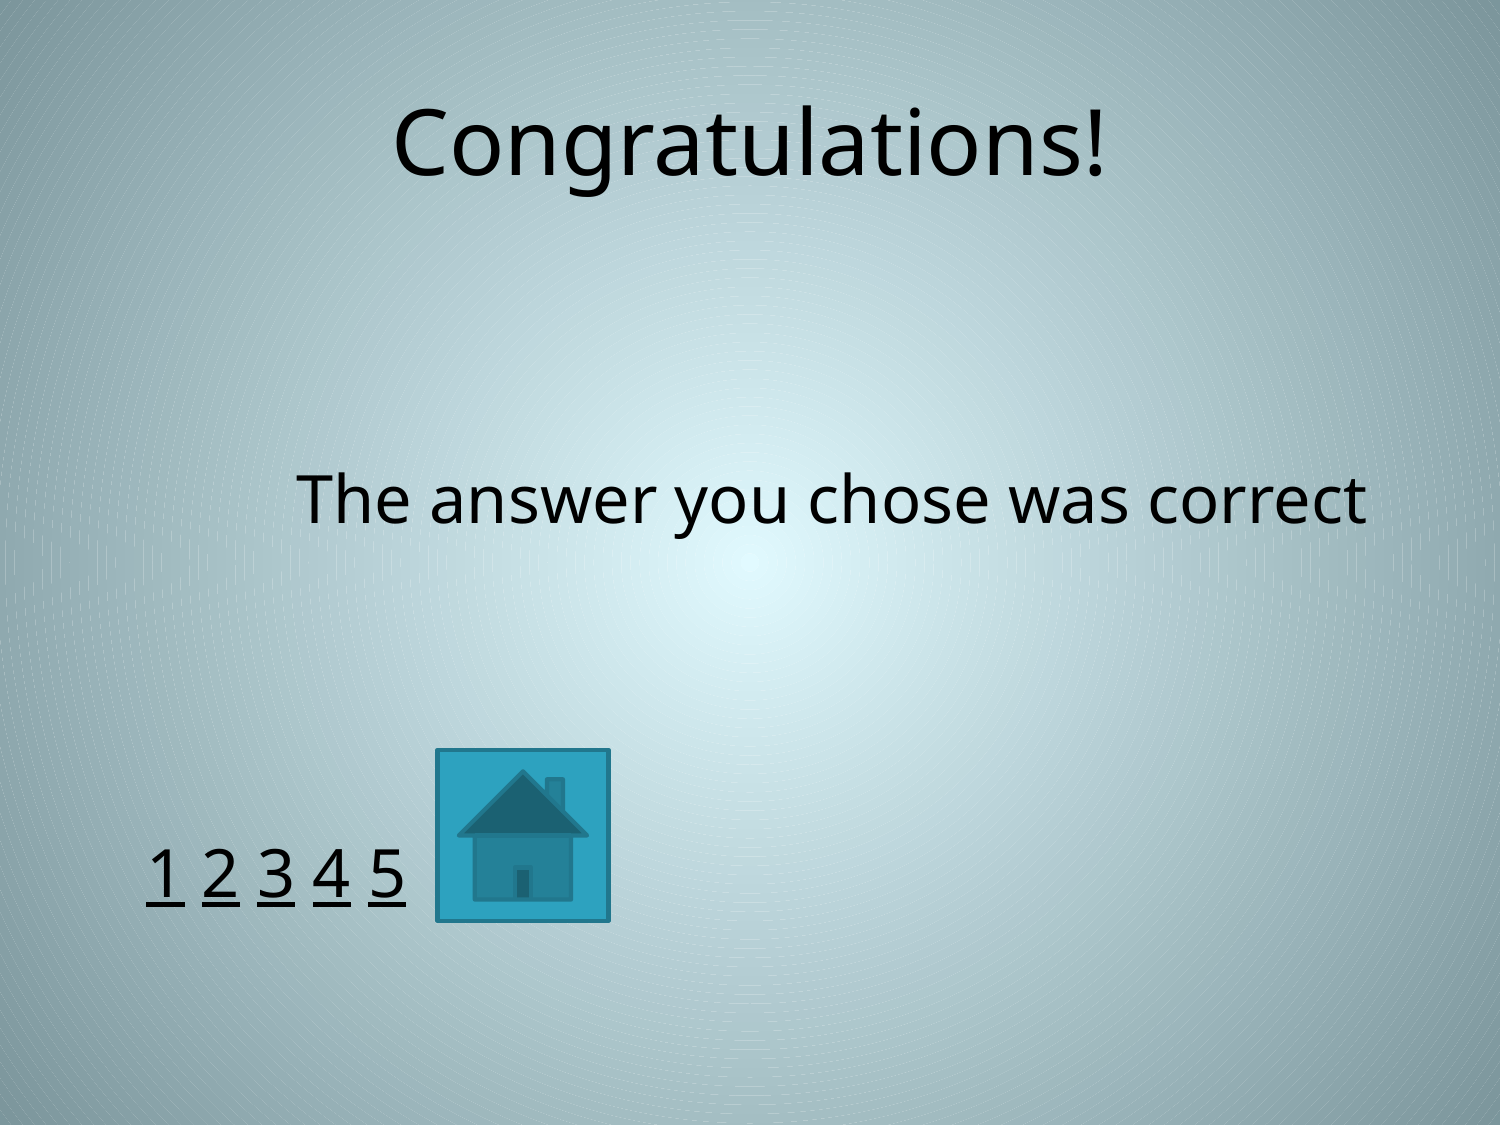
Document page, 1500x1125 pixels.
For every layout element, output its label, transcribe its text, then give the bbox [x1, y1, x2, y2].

list The answer you chose was correct 1 2 3 4 5 [75, 262, 1425, 1005]
title Congratulations! [75, 45, 1425, 233]
text_box [435, 748, 611, 923]
